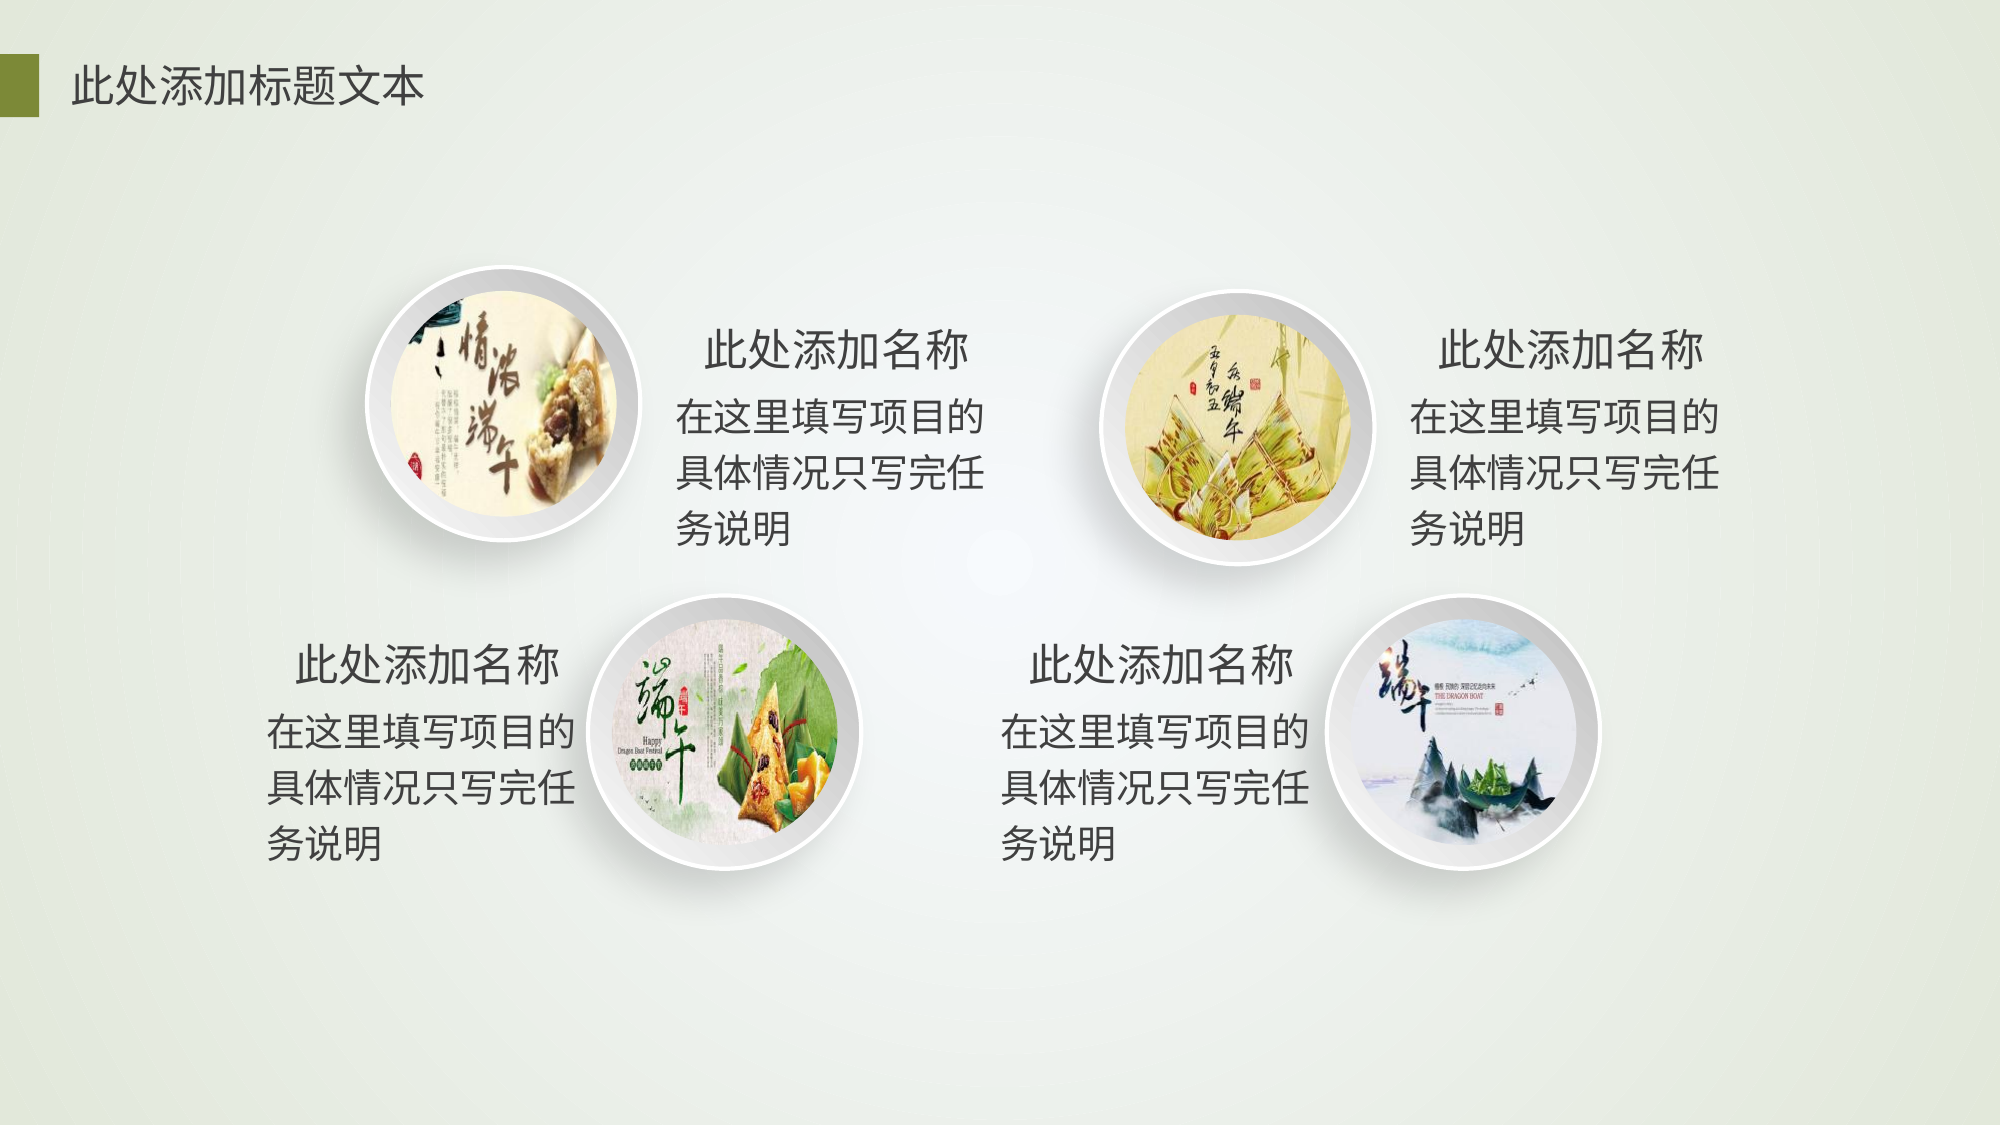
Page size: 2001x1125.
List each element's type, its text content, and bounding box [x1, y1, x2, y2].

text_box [660, 304, 1027, 560]
text_box [365, 266, 642, 542]
text_box [617, 618, 839, 846]
text_box [1351, 618, 1578, 846]
text_box 此处添加标题文本 [70, 58, 679, 112]
text_box [0, 53, 40, 118]
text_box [1394, 304, 1761, 560]
text_box [617, 594, 863, 870]
text_box [1124, 313, 1352, 542]
text_box [389, 289, 618, 518]
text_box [985, 619, 1351, 875]
text_box [1351, 594, 1602, 870]
text_box [1100, 289, 1376, 566]
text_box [251, 619, 617, 875]
